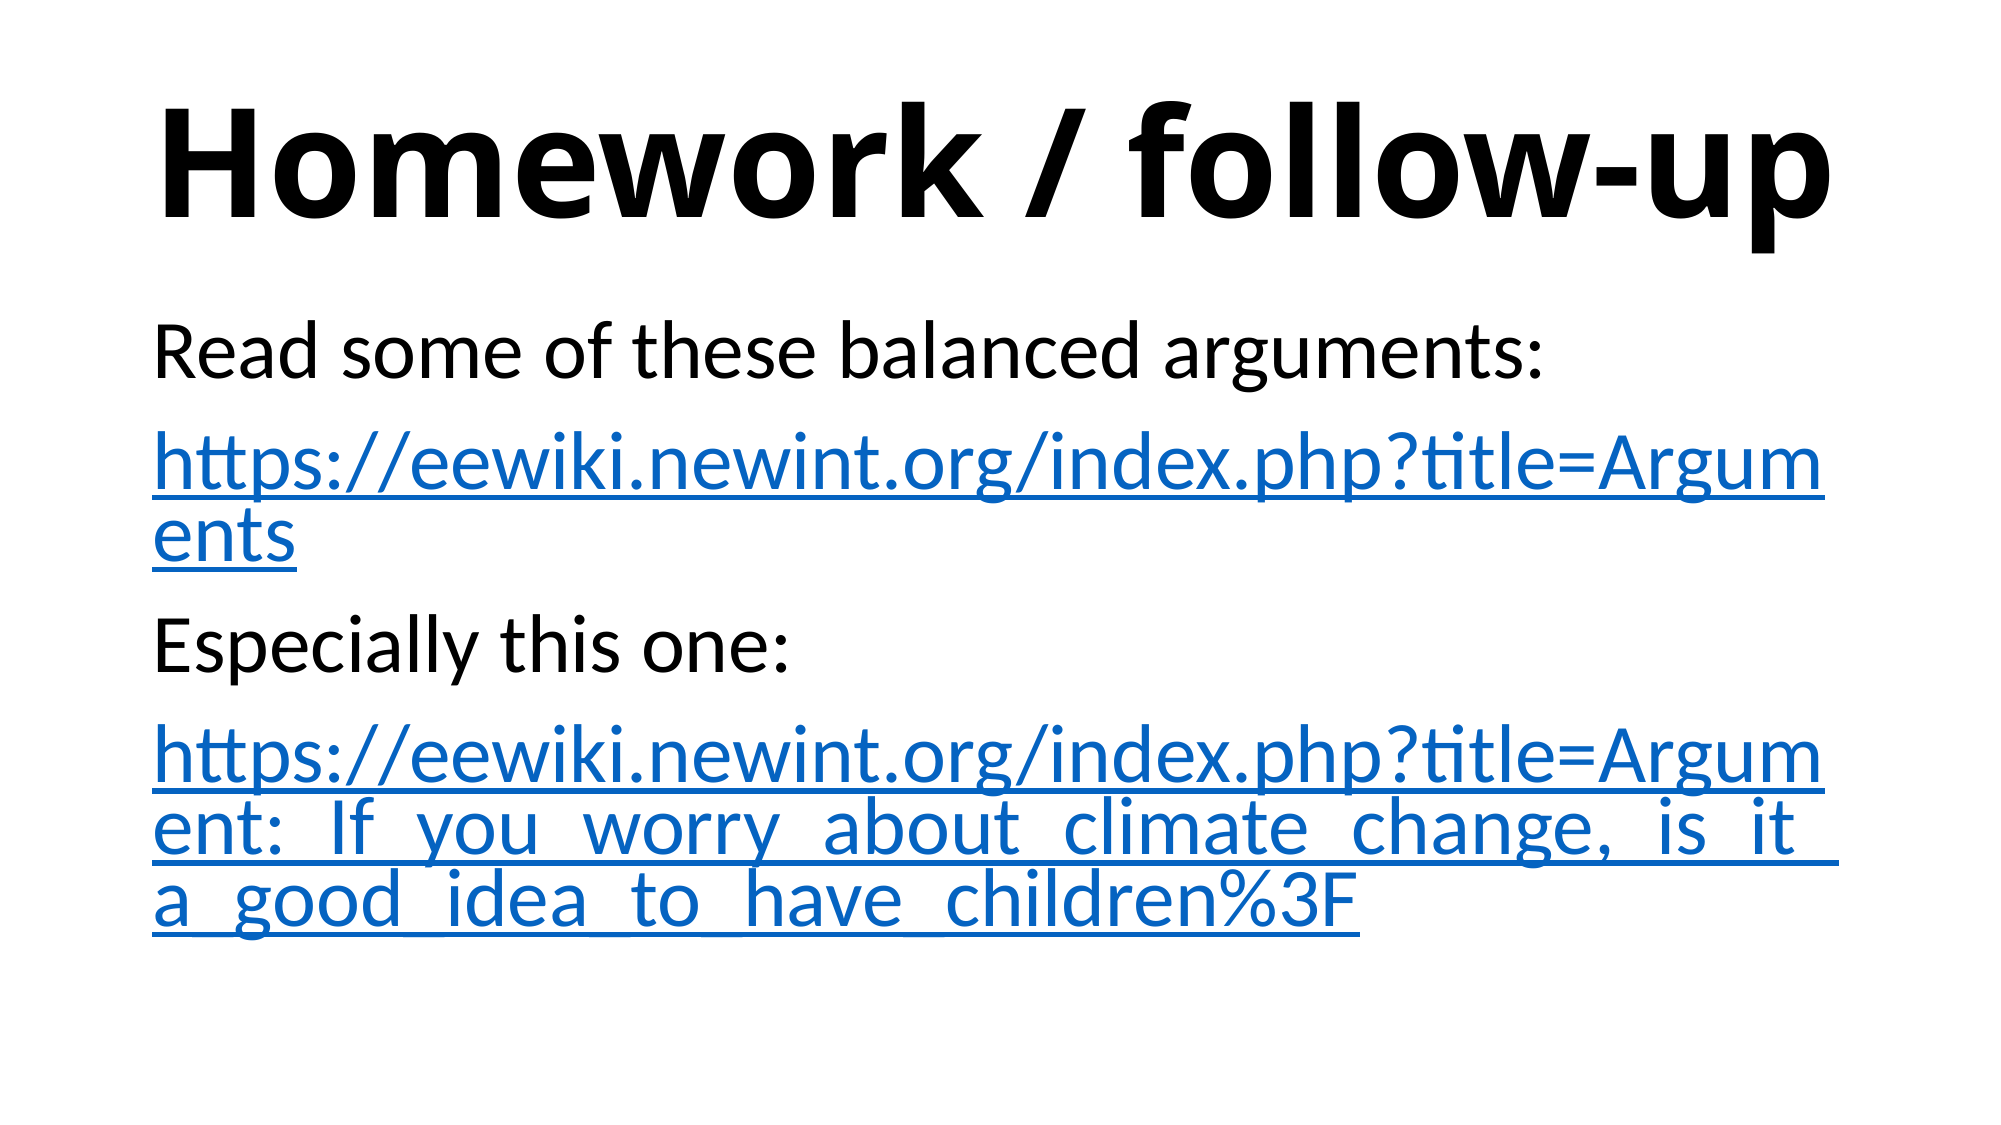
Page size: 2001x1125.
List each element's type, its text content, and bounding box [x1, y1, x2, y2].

title Homework / follow-up [137, 59, 1863, 278]
list Read some of these balanced arguments: https://eewiki.newint.org/index.php?title=Arguments Especially this one: https://eewiki.newint.org/index.php?title=Argument:_If_you_worry_about_climate_change,_is_it_a_good_idea_to_have_children%3F [137, 299, 1863, 1014]
